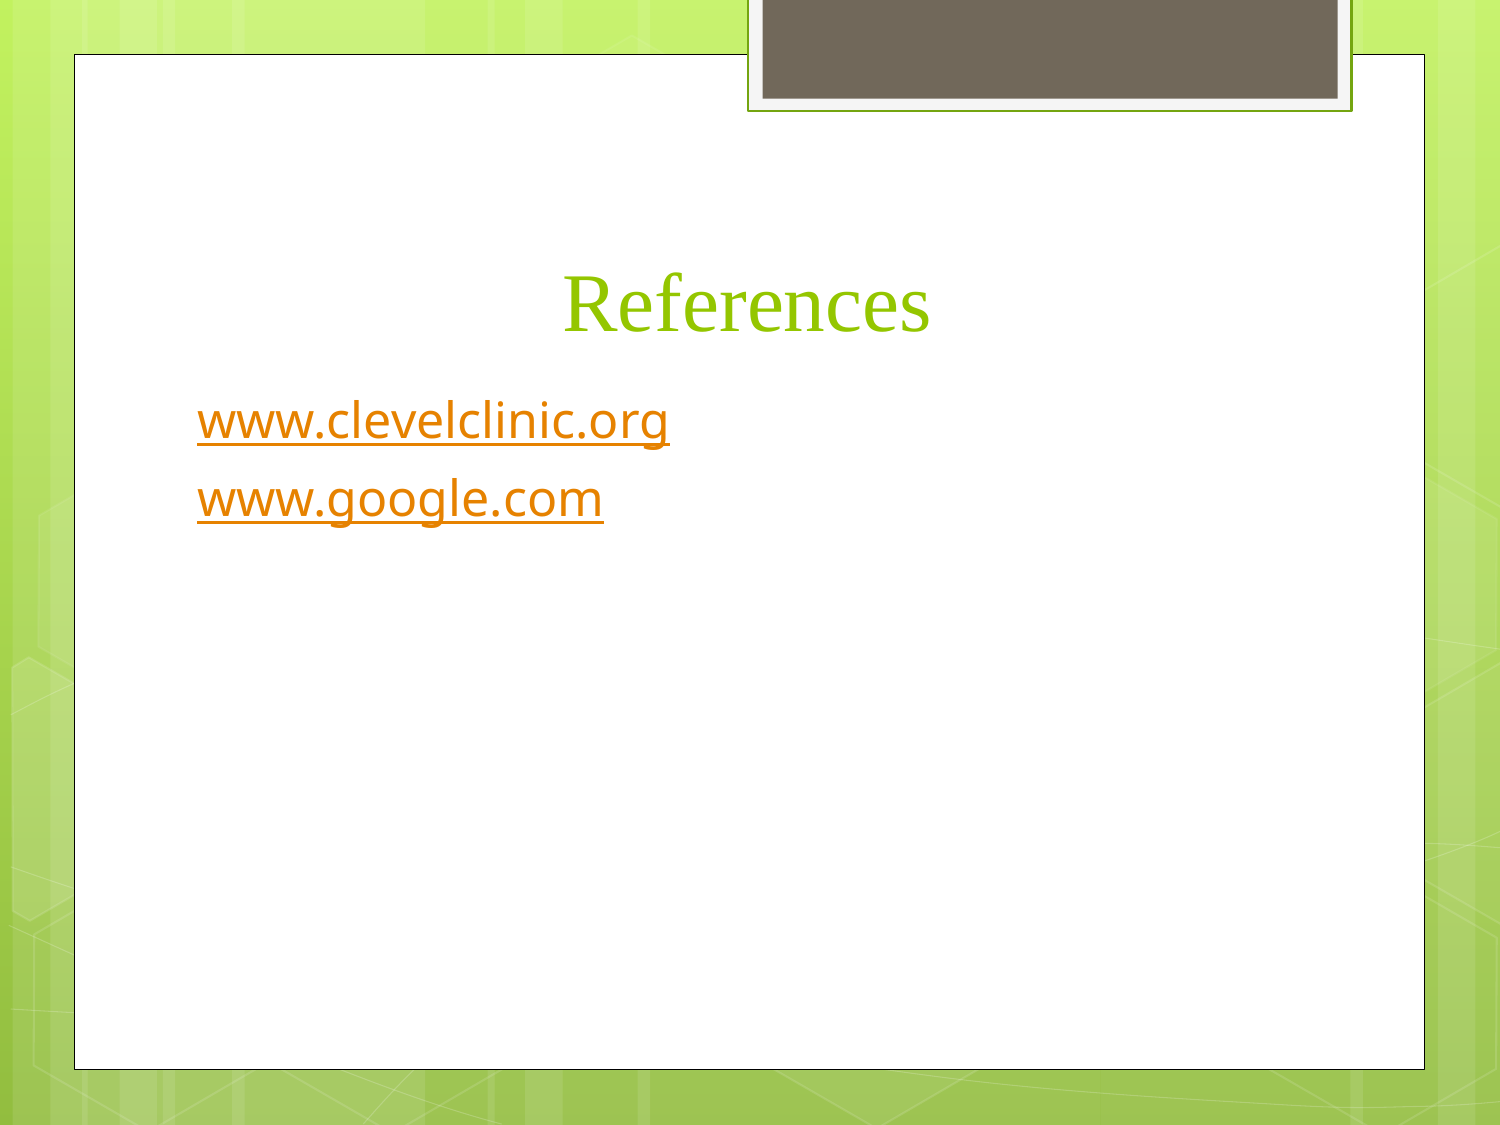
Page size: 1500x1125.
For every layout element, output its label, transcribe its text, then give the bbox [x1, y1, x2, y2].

list www.clevelclinic.org www.google.com [171, 381, 1283, 957]
title References [171, 168, 1324, 357]
